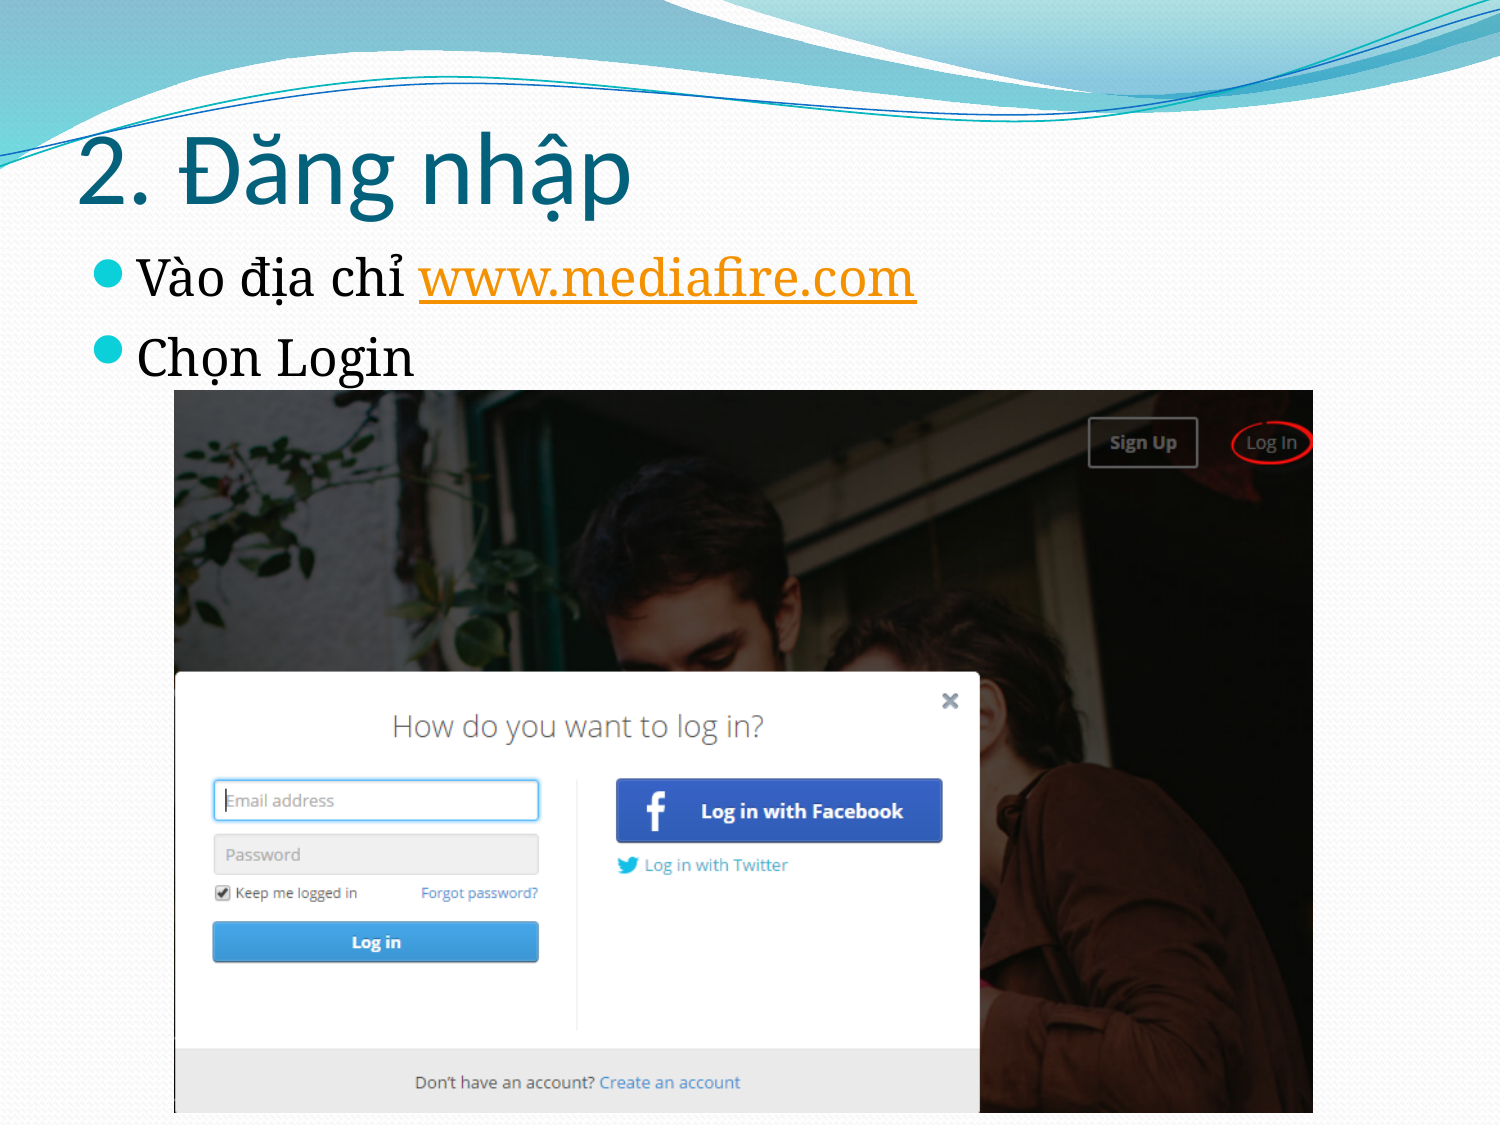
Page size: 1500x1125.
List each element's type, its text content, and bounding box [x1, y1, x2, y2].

list Vào địa chỉ www.mediafire.com Chọn Login [75, 237, 1425, 395]
title 2. Đăng nhập [75, 37, 1425, 225]
picture [174, 390, 1313, 1113]
